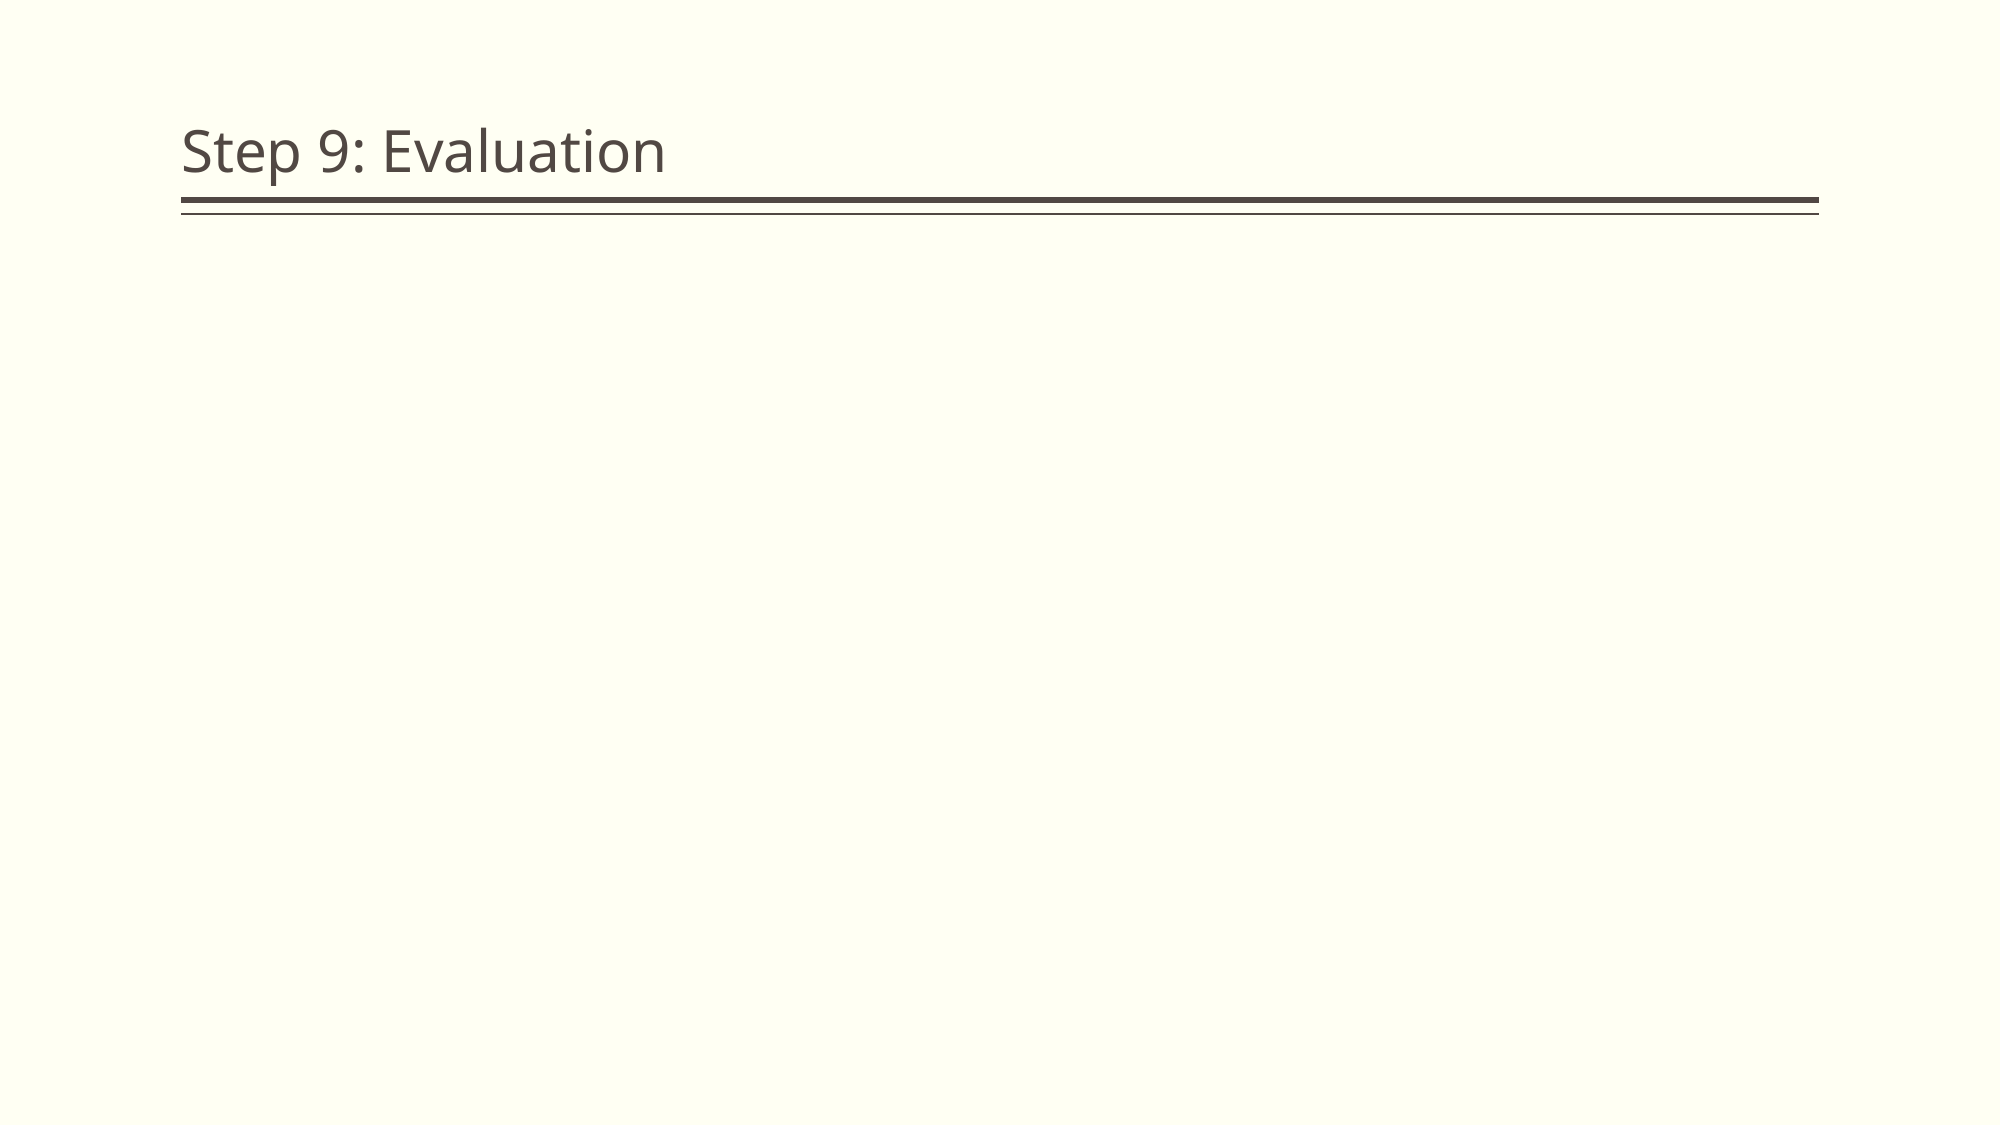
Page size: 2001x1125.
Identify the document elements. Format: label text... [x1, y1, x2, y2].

title Step 9: Evaluation [181, 12, 1819, 193]
